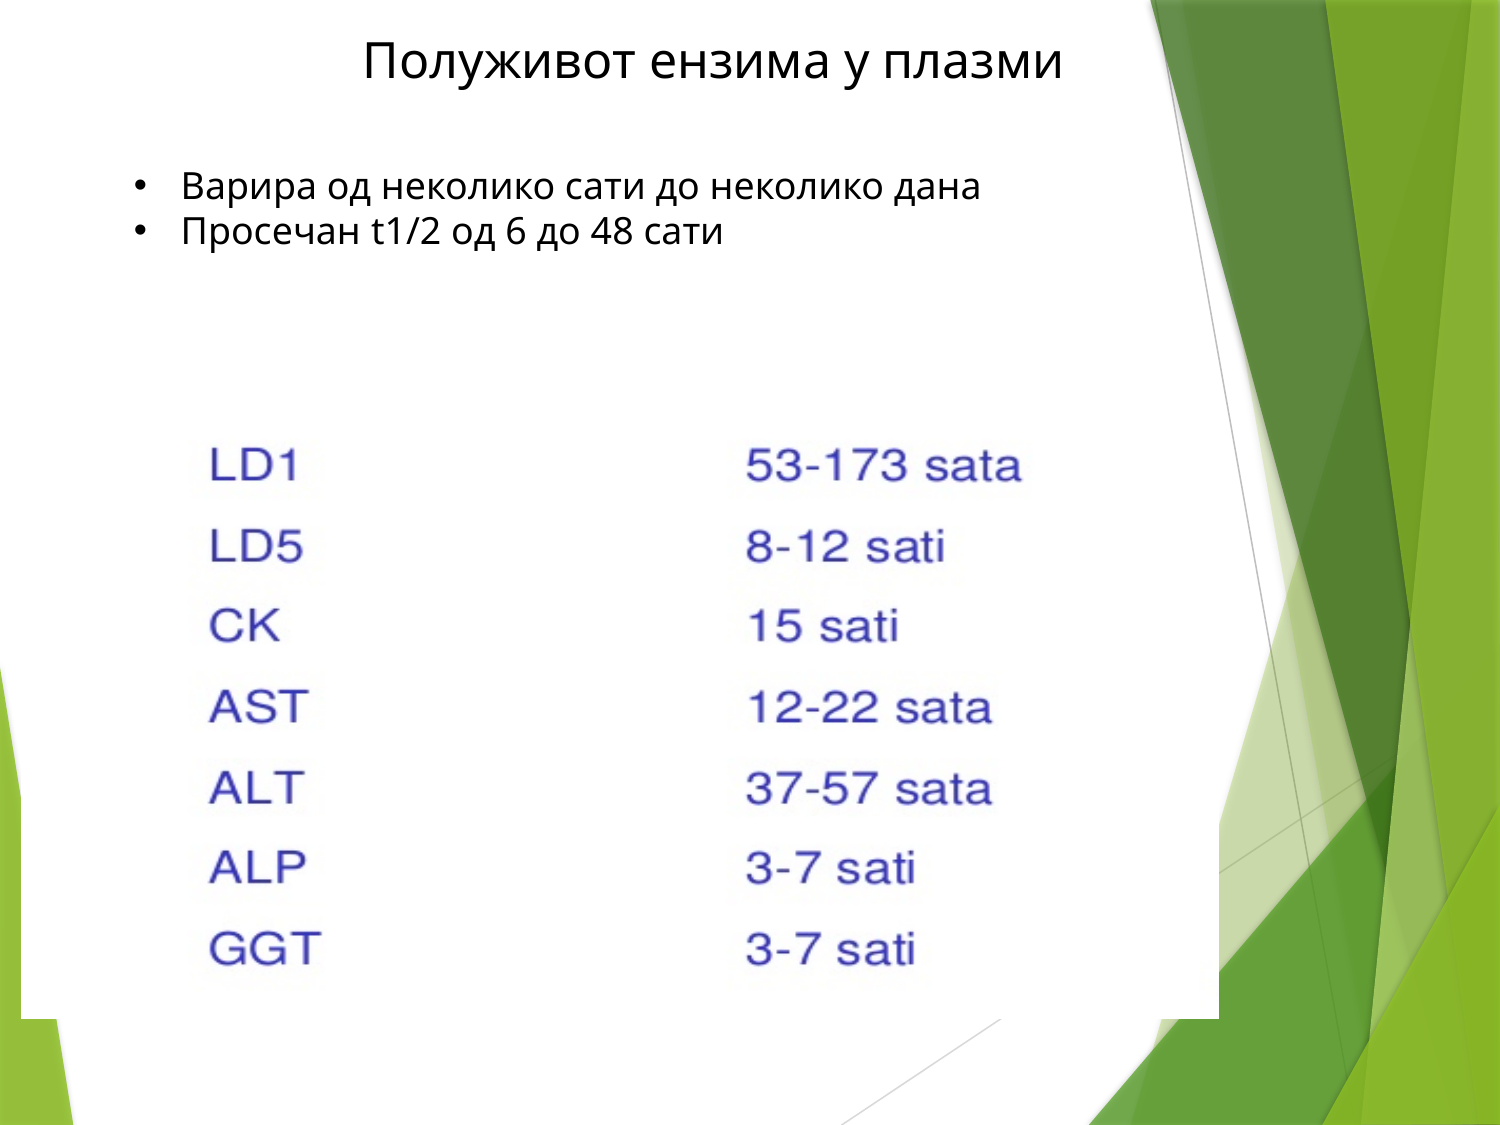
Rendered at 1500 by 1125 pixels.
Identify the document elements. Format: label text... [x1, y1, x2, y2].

text_box Варира од неколико сати до неколико дана Просечан t1/2 од 6 до 48 сати [119, 154, 997, 259]
picture [20, 392, 1220, 1019]
text_box Полуживот ензима у плазми [348, 21, 1093, 97]
